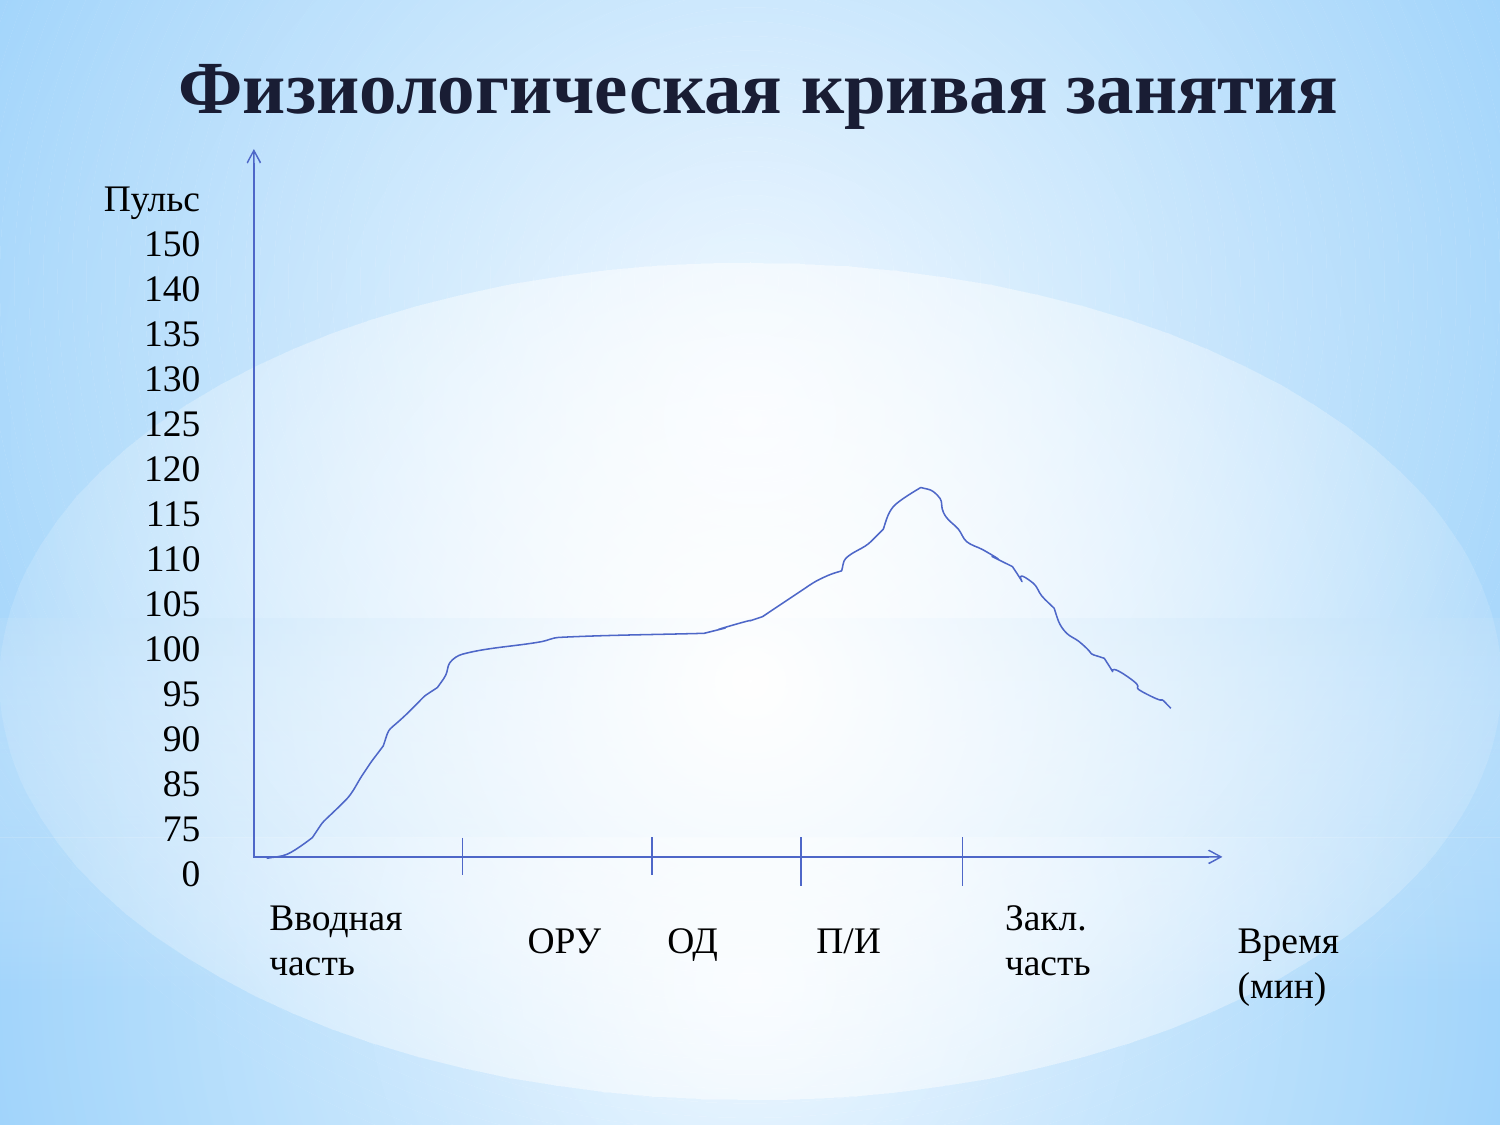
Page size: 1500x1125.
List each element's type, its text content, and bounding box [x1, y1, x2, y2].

text_box ОД [652, 908, 733, 969]
text_box [282, 486, 1172, 855]
text_box П/И [801, 908, 896, 969]
text_box Пульс 150 140 135 130 125 120 115 110 105 100 95 90 85 75 0 [88, 166, 216, 902]
text_box ОРУ [512, 908, 617, 969]
text_box Физиологическая кривая занятия [163, 30, 1354, 136]
text_box Вводная часть [254, 885, 428, 991]
text_box Закл. часть [990, 885, 1106, 991]
text_box Время (мин) [1223, 908, 1364, 1014]
